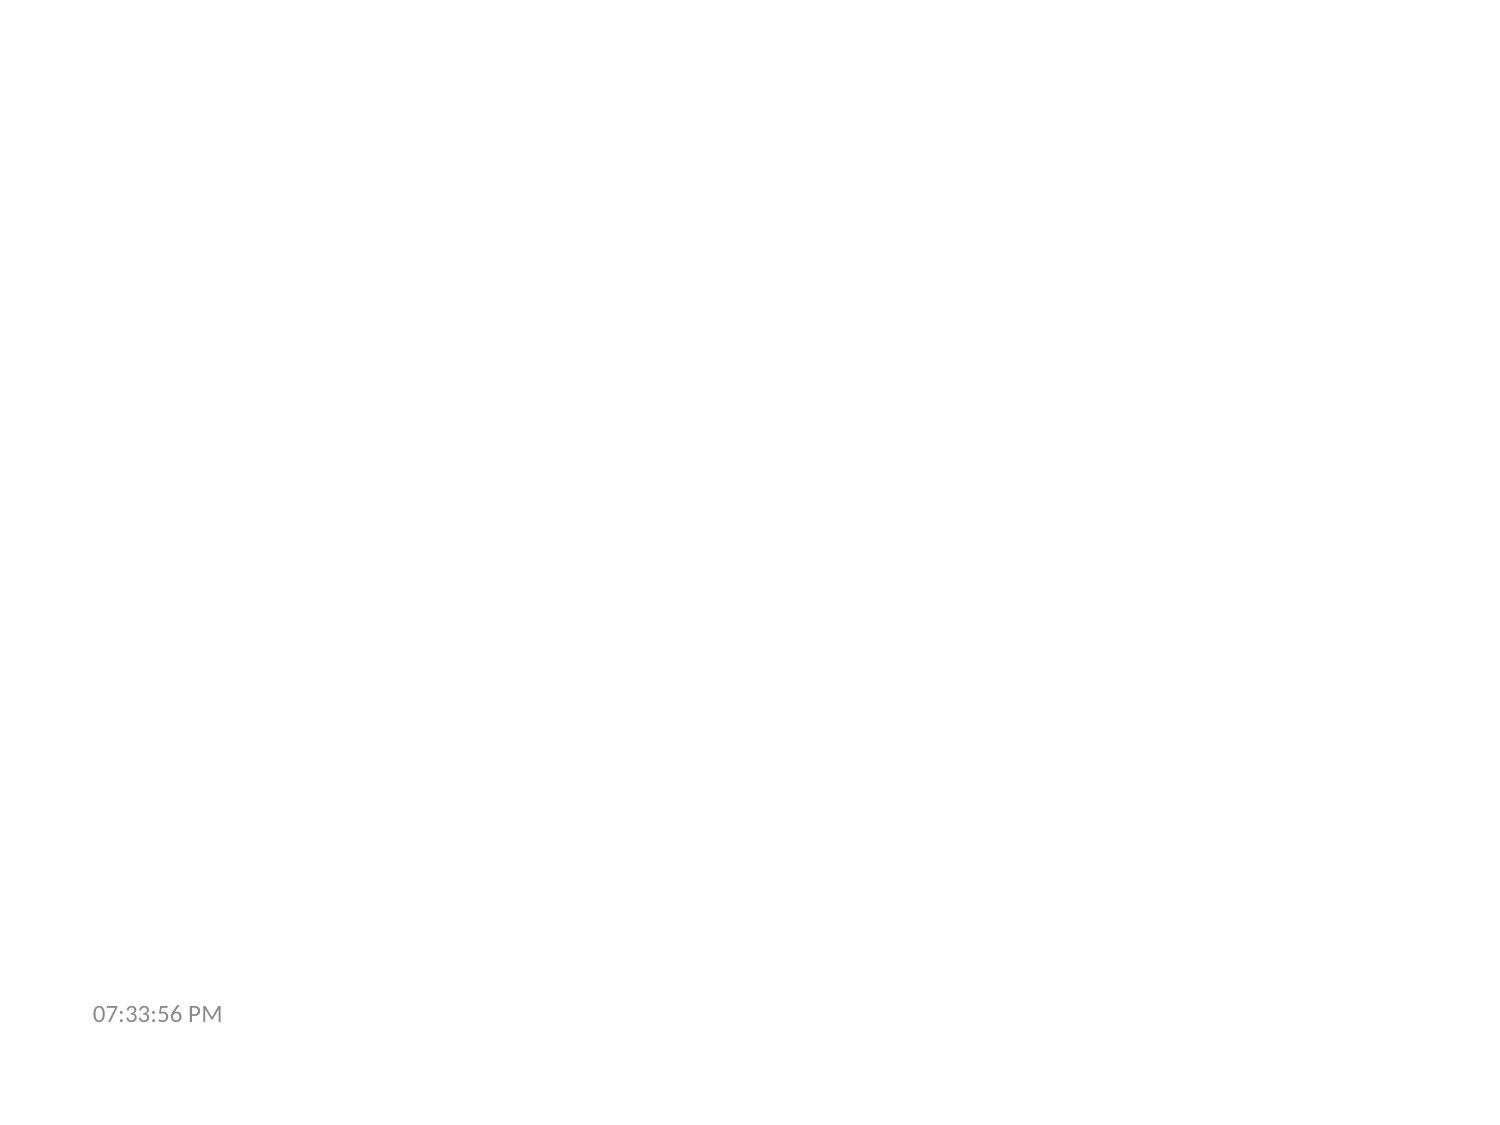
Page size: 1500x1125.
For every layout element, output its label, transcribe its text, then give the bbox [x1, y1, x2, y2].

text_box 3:35:09 PM [77, 982, 428, 1043]
